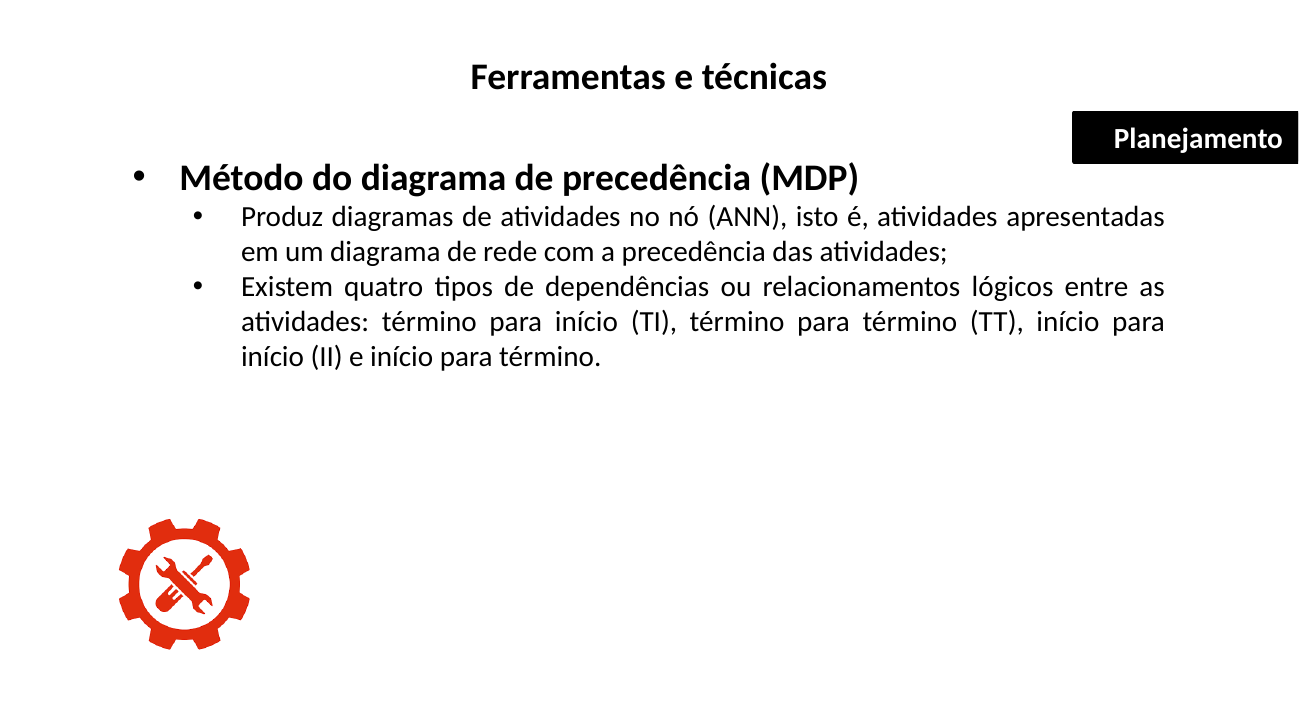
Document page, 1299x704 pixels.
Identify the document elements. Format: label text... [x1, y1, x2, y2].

picture [117, 517, 251, 651]
text_box Planejamento [1074, 112, 1299, 162]
text_box Ferramentas e técnicas [0, 44, 1299, 106]
text_box Método do diagrama de precedência (MDP) Produz diagramas de atividades no nó (ANN), isto é, atividades apresentadas em um diagrama de rede com a precedência das atividades; Existem quatro tipos de dependências ou relacionamentos lógicos entre as atividades: término para início (TI), término para término (TT), início para início (II) e início para término. [117, 145, 1181, 383]
